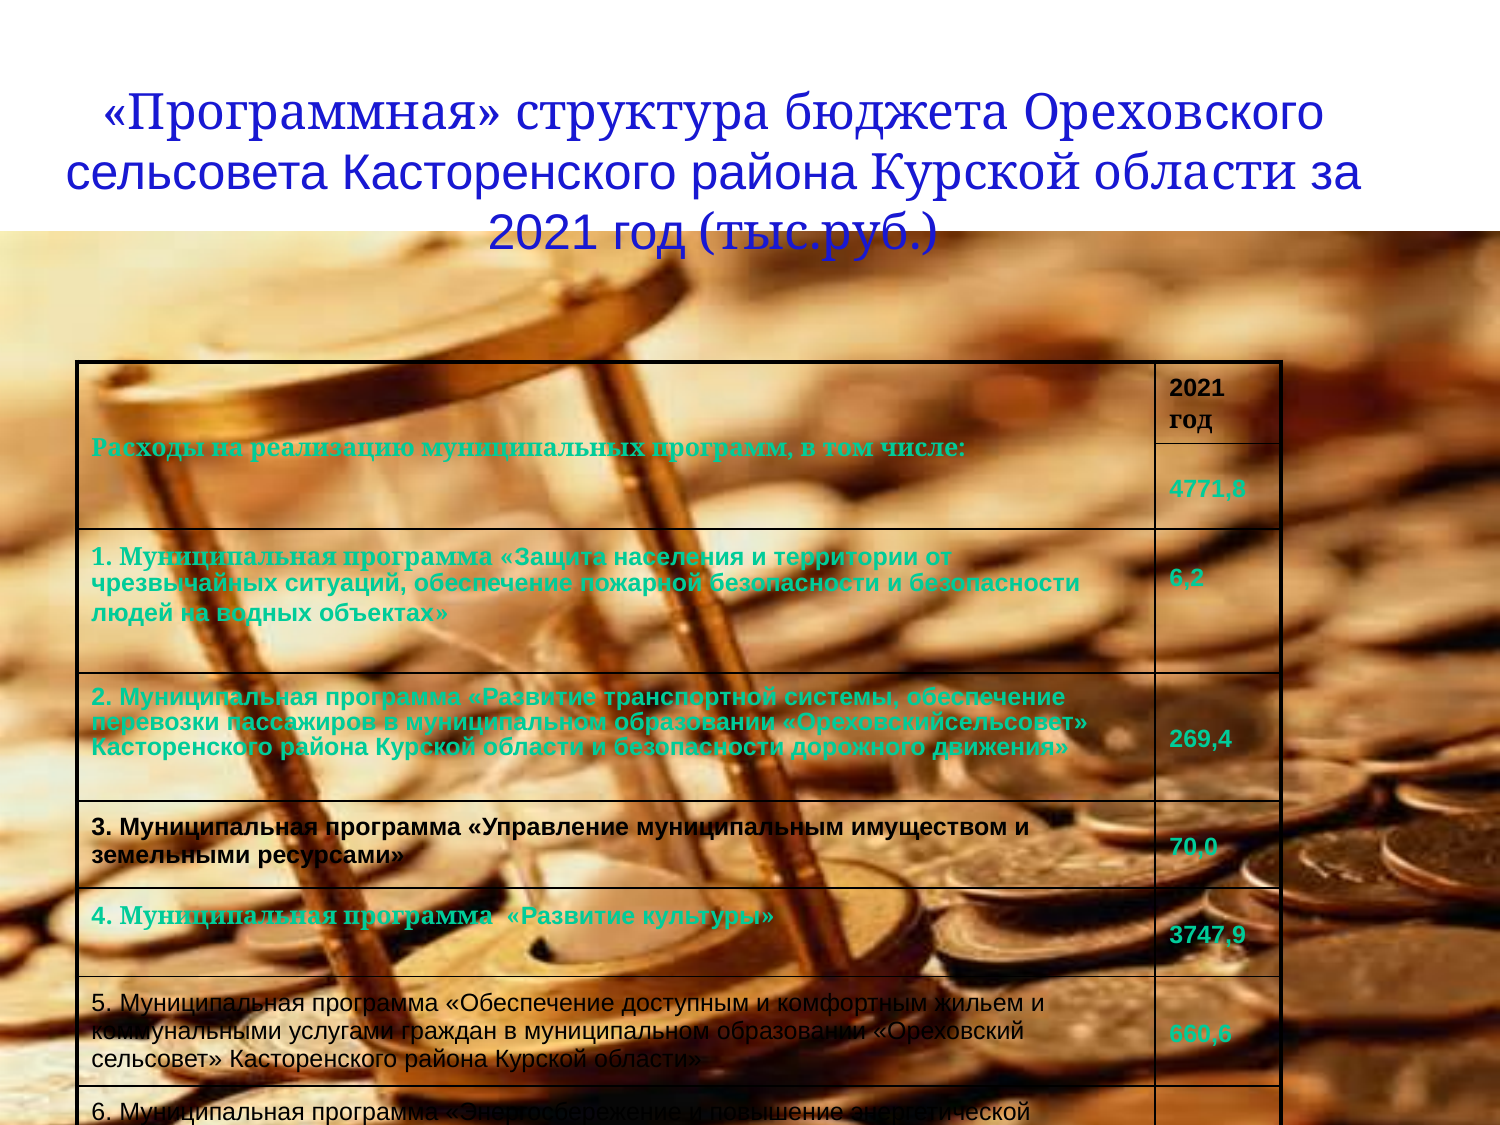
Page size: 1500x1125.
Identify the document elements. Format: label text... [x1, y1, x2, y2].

picture [0, 231, 1500, 1125]
title «Программная» структура бюджета Ореховского сельсовета Касторенского района Курской области за 2021 год (тыс.руб.) [0, 0, 1427, 220]
